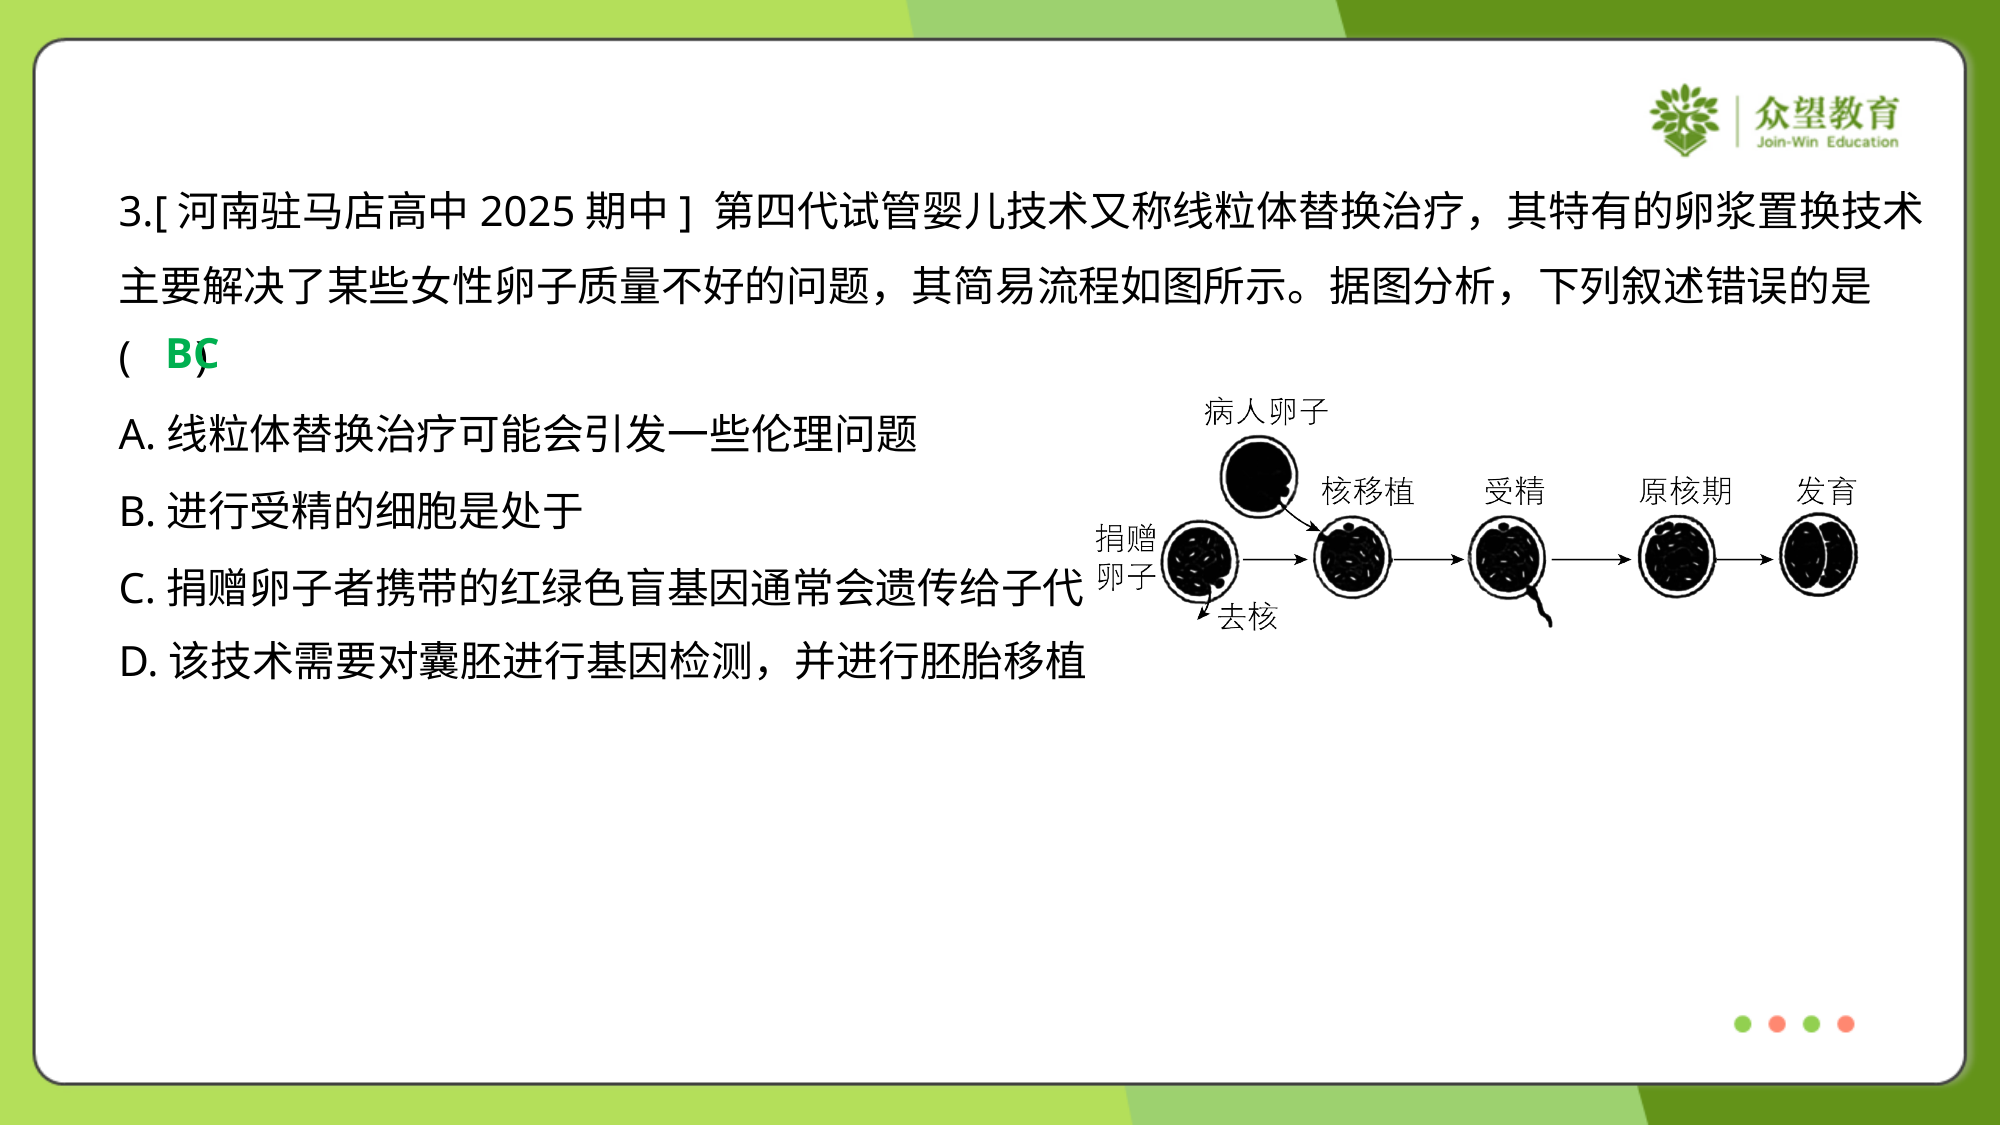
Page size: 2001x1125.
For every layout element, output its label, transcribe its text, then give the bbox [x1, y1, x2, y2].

text_box BC [149, 306, 236, 371]
picture [0, 0, 2000, 1125]
text_box 3.[河南驻马店高中2025期中] 第四代试管婴儿技术又称线粒体替换治疗，其特有的卵浆置换技术 主要解决了某些女性卵子质量不好的问题，其简易流程如图所示。据图分析，下列叙述错误的是 ( ) [118, 159, 1883, 373]
